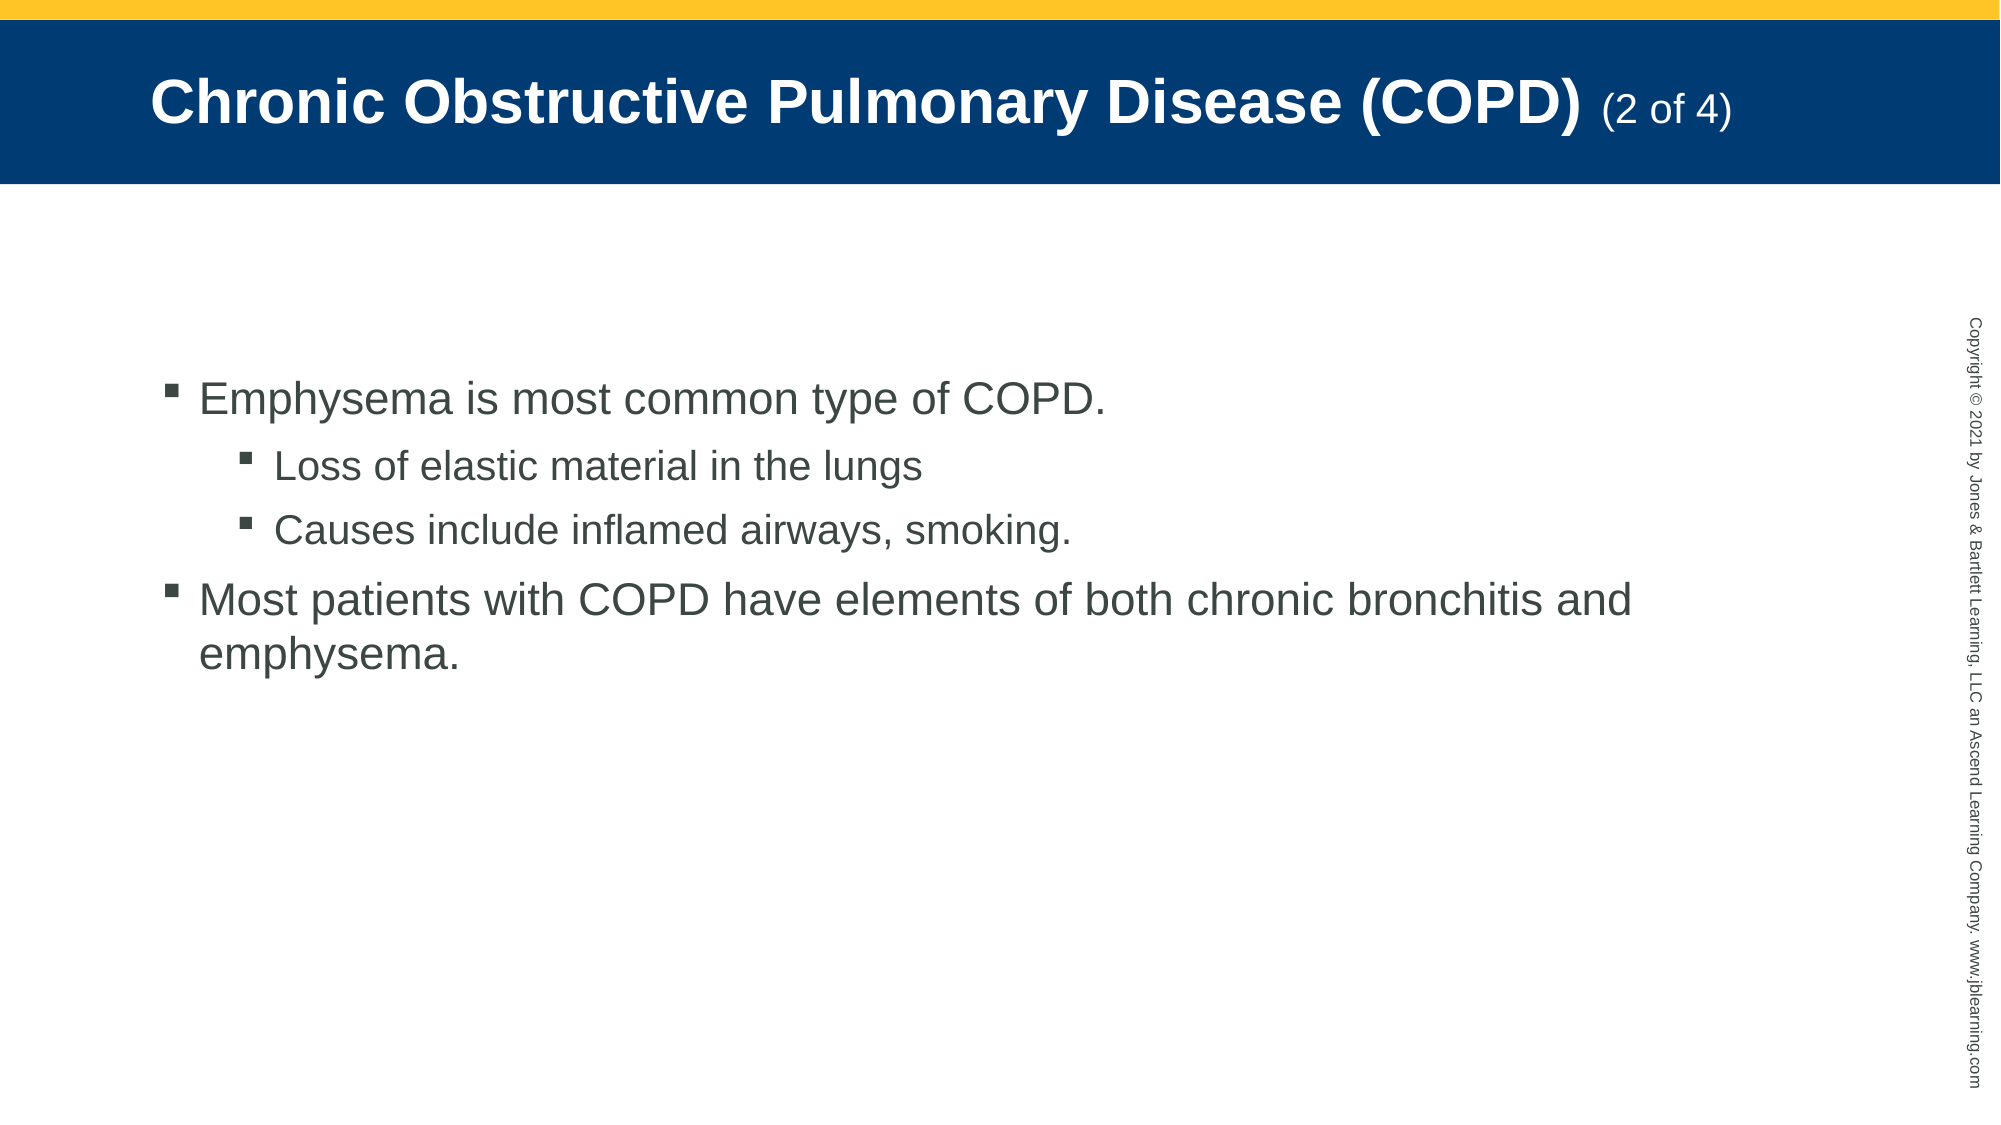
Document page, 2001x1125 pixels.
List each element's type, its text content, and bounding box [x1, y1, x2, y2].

title Chronic Obstructive Pulmonary Disease (COPD) (2 of 4) [0, 19, 2000, 185]
list Emphysema is most common type of COPD. Loss of elastic material in the lungs Causes include inflamed airways, smoking. Most patients with COPD have elements of both chronic bronchitis and emphysema. [146, 361, 1859, 1016]
